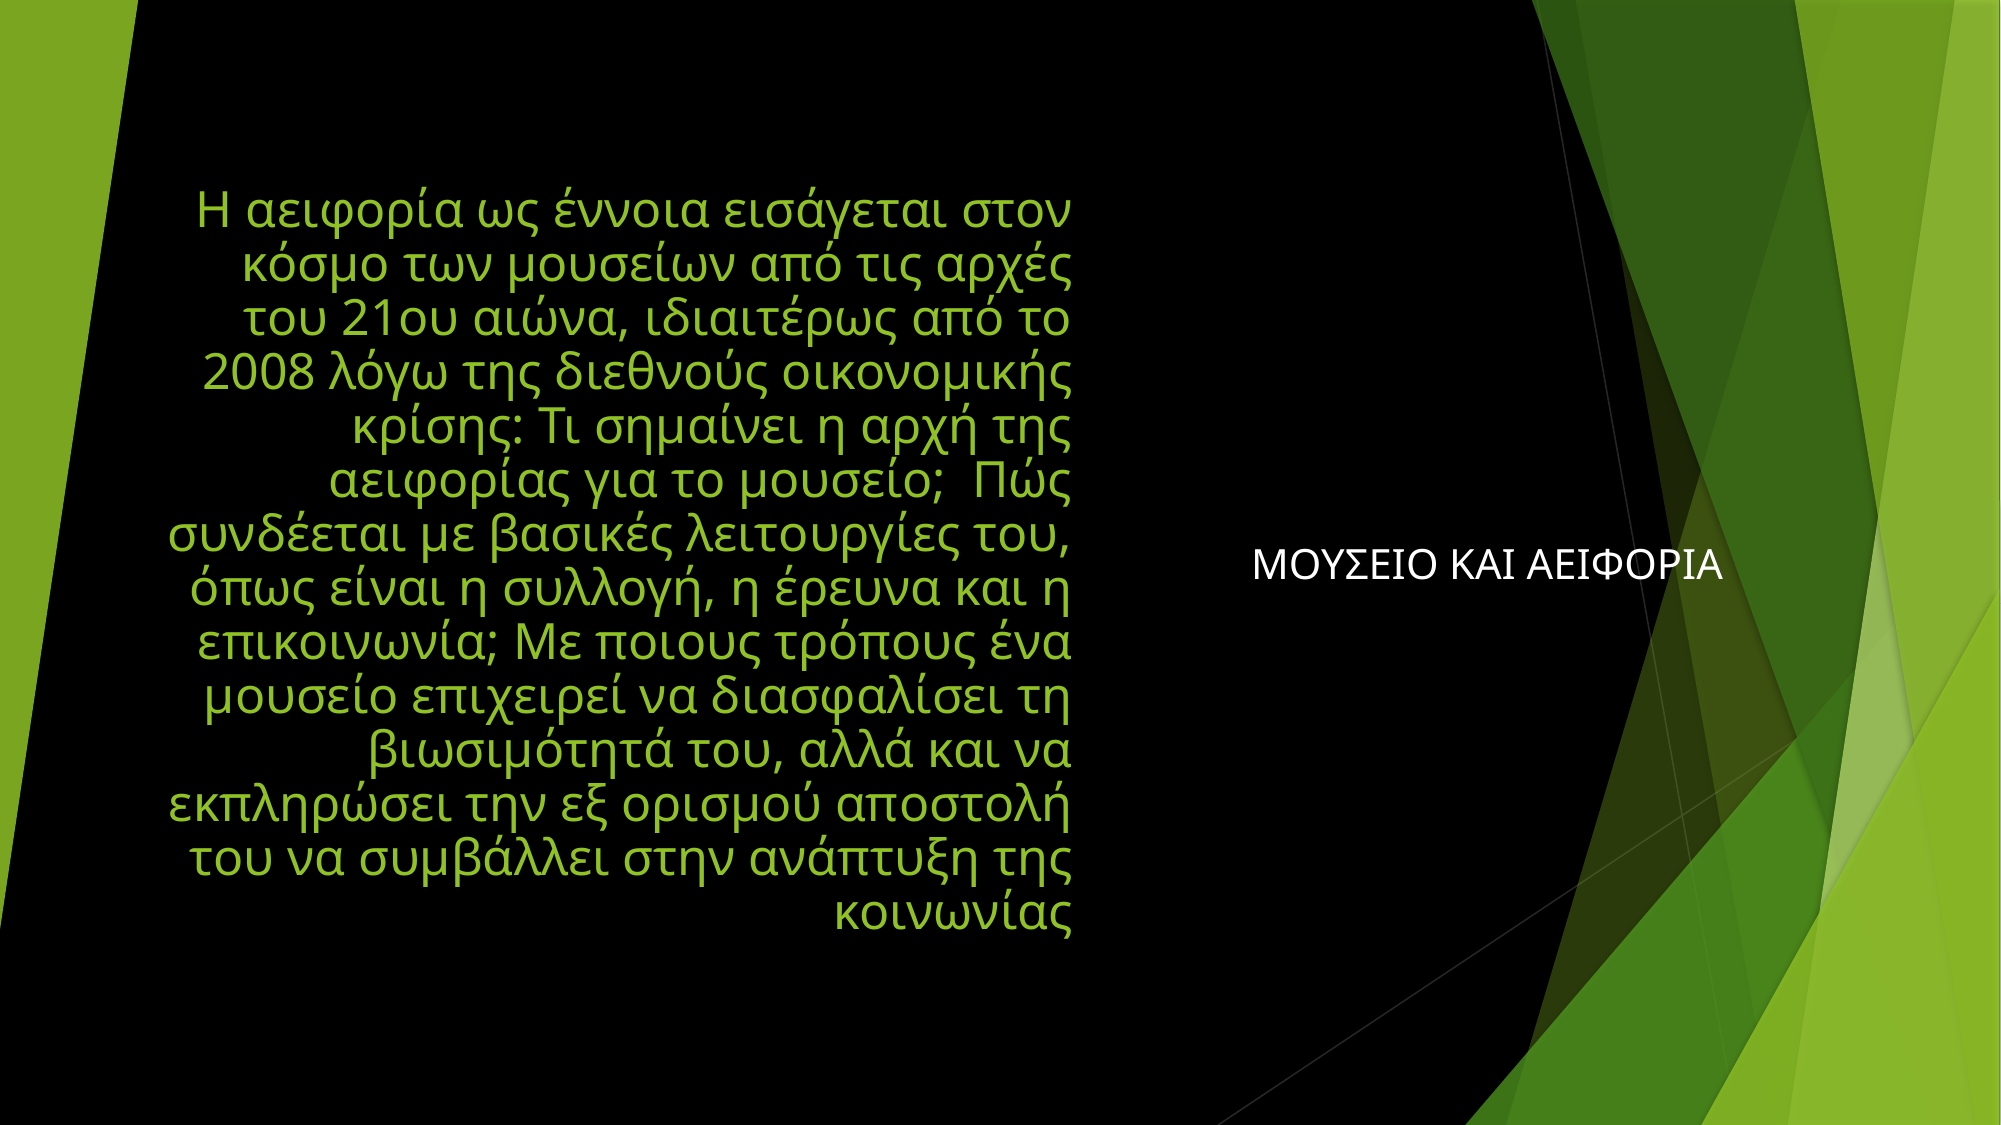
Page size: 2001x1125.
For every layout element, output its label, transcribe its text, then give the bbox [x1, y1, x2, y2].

subtitle ΜΟΥΣΕΙΟ ΚΑΙ ΑΕΙΦΟΡΙΑ [1236, 310, 1798, 815]
title Η αειφορία ως έννοια εισάγεται στον κόσμο των μουσείων από τις αρχές του 21ου αιώνα, ιδιαιτέρως από το 2008 λόγω της διεθνούς οικονομικής κρίσης: Τι σημαίνει η αρχή της αειφορίας για το μουσείο; Πώς συνδέεται με βασικές λειτουργίες του, όπως είναι η συλλογή, η έρευνα και η επικοινωνία; Mε ποιους τρόπους ένα μουσείο επιχειρεί να διασφαλίσει τη βιωσιμότητά του, αλλά και να εκπληρώσει την εξ ορισμού αποστολή του να συμβάλλει στην ανάπτυξη της κοινωνίας [136, 140, 1088, 985]
